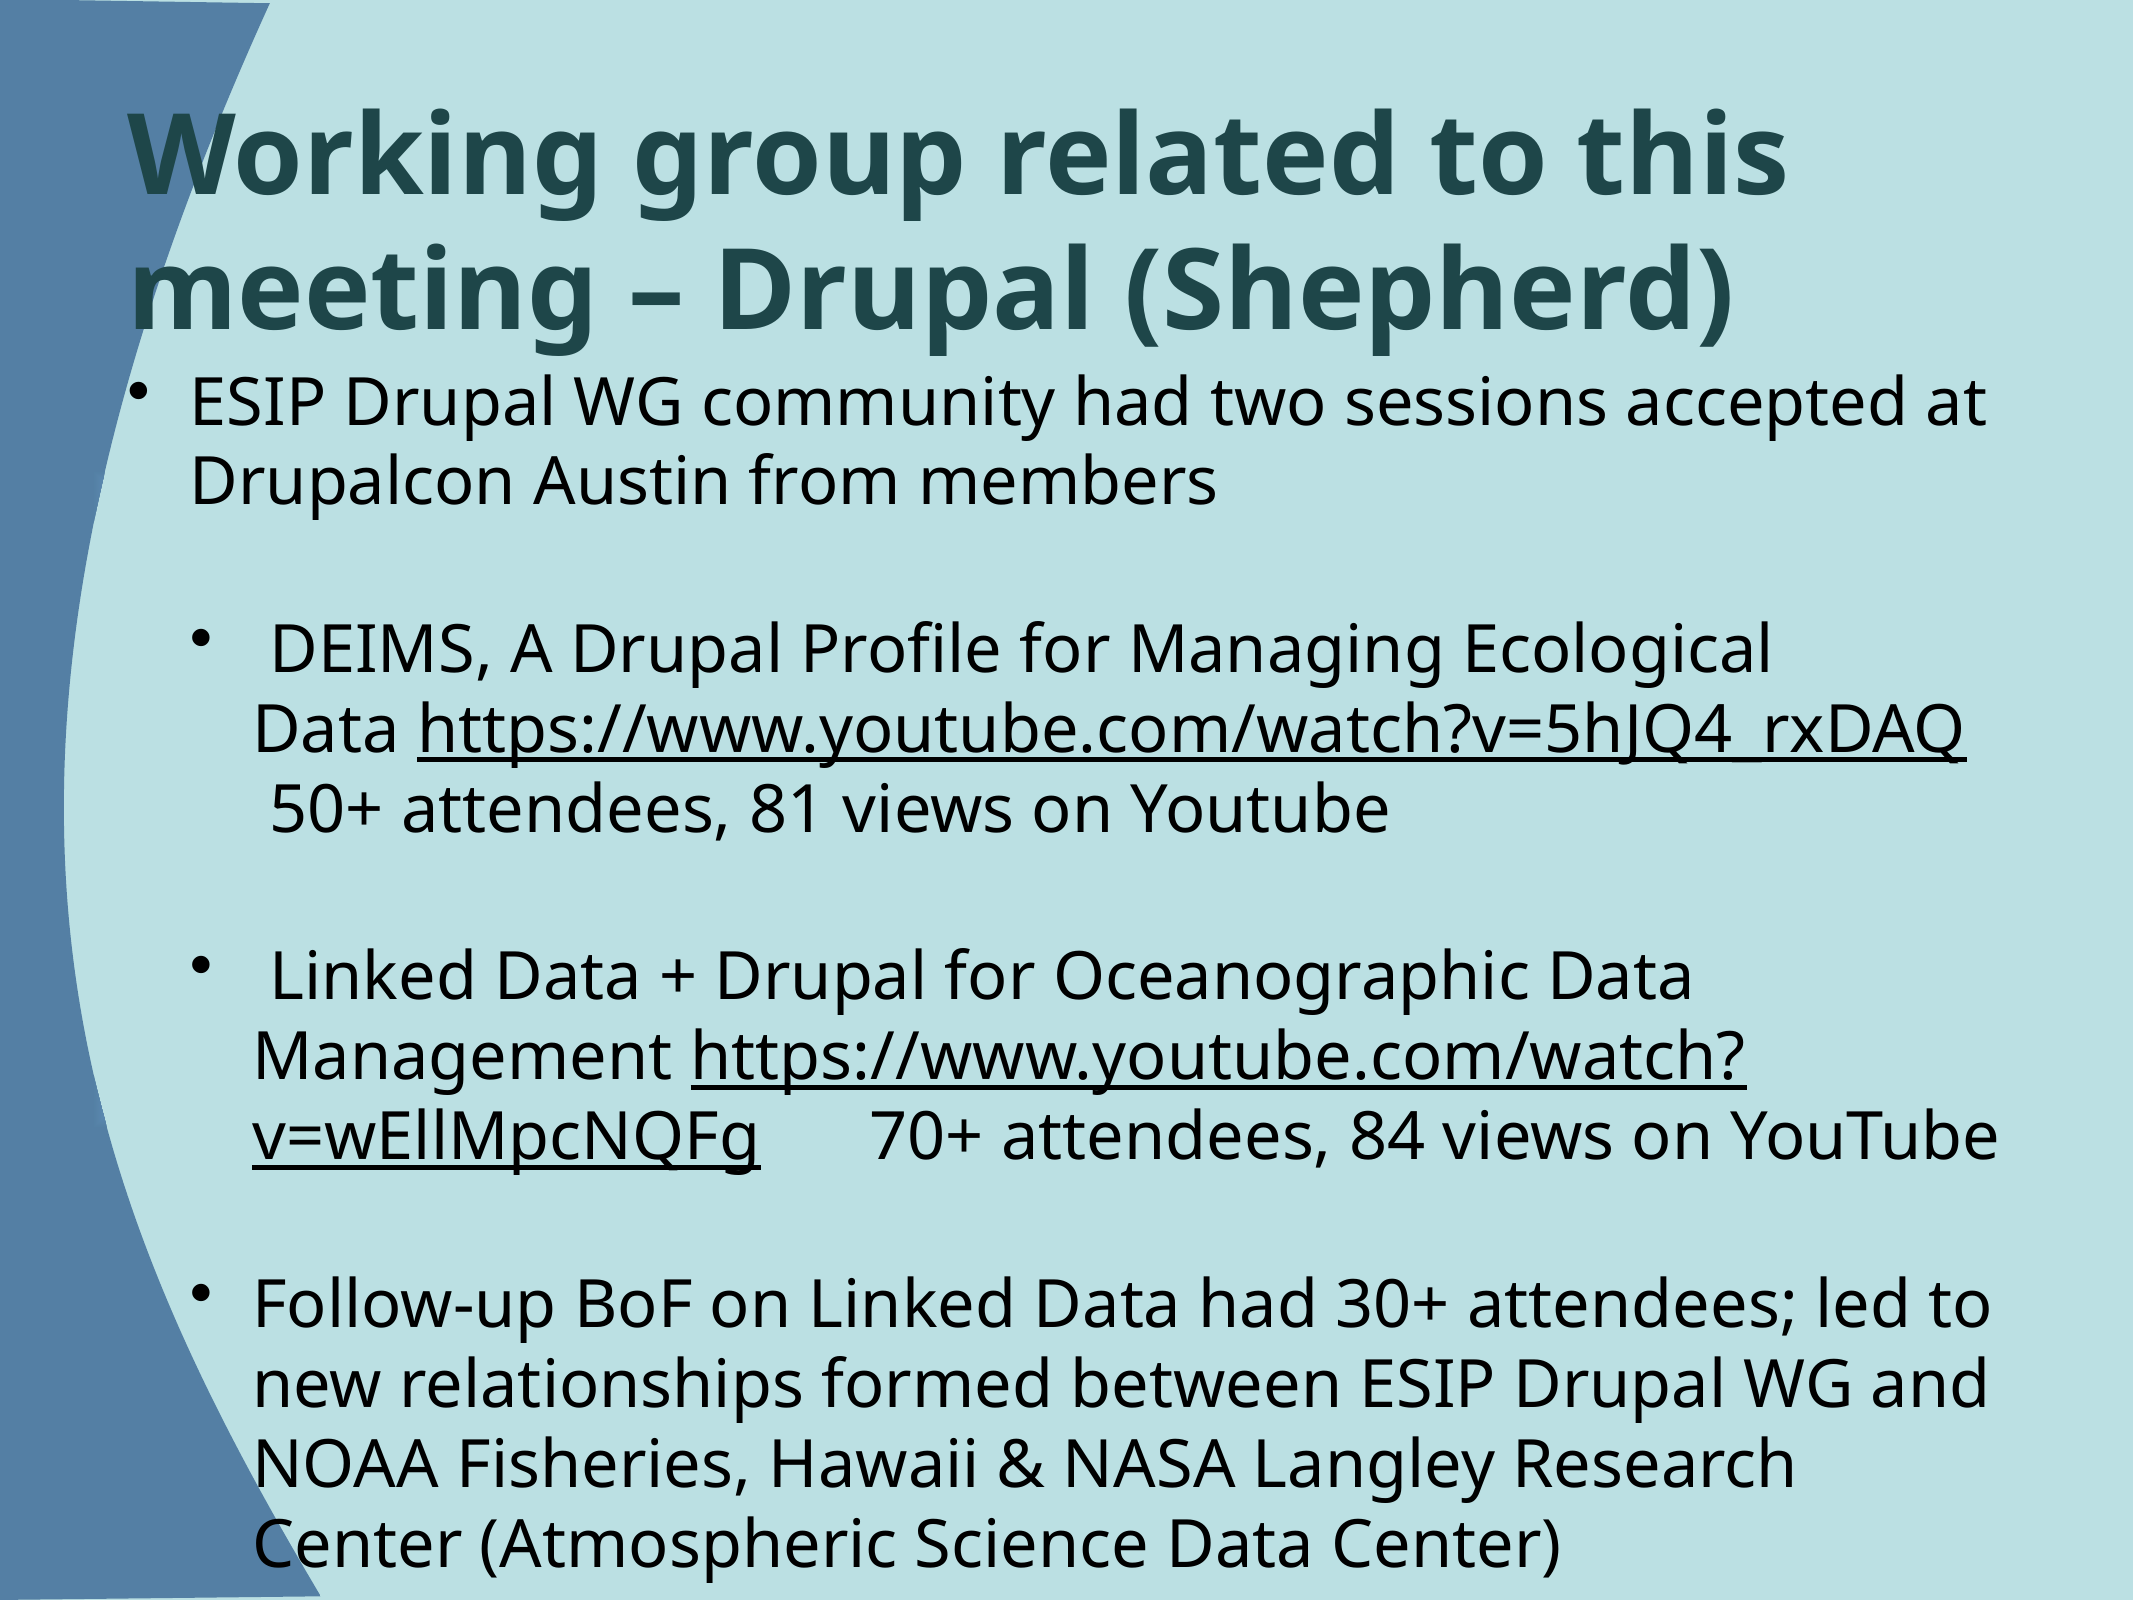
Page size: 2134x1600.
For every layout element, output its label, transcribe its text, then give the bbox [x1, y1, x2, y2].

text_box [0, 0, 321, 1600]
list ESIP Drupal WG community had two sessions accepted at Drupalcon Austin from members DEIMS, A Drupal Profile for Managing Ecological Data https://www.youtube.com/watch?v=5hJQ4_rxDAQ 50+ attendees, 81 views on Youtube Linked Data + Drupal for Oceanographic Data Management https://www.youtube.com/watch?v=wEllMpcNQFg 70+ attendees, 84 views on YouTube Follow-up BoF on Linked Data had 30+ attendees; led to new relationships formed between ESIP Drupal WG and NOAA Fisheries, Hawaii & NASA Langley Research Center (Atmospheric Science Data Center) [106, 336, 2028, 1363]
title Working group related to this meeting – Drupal (Shepherd) [106, 63, 2028, 336]
